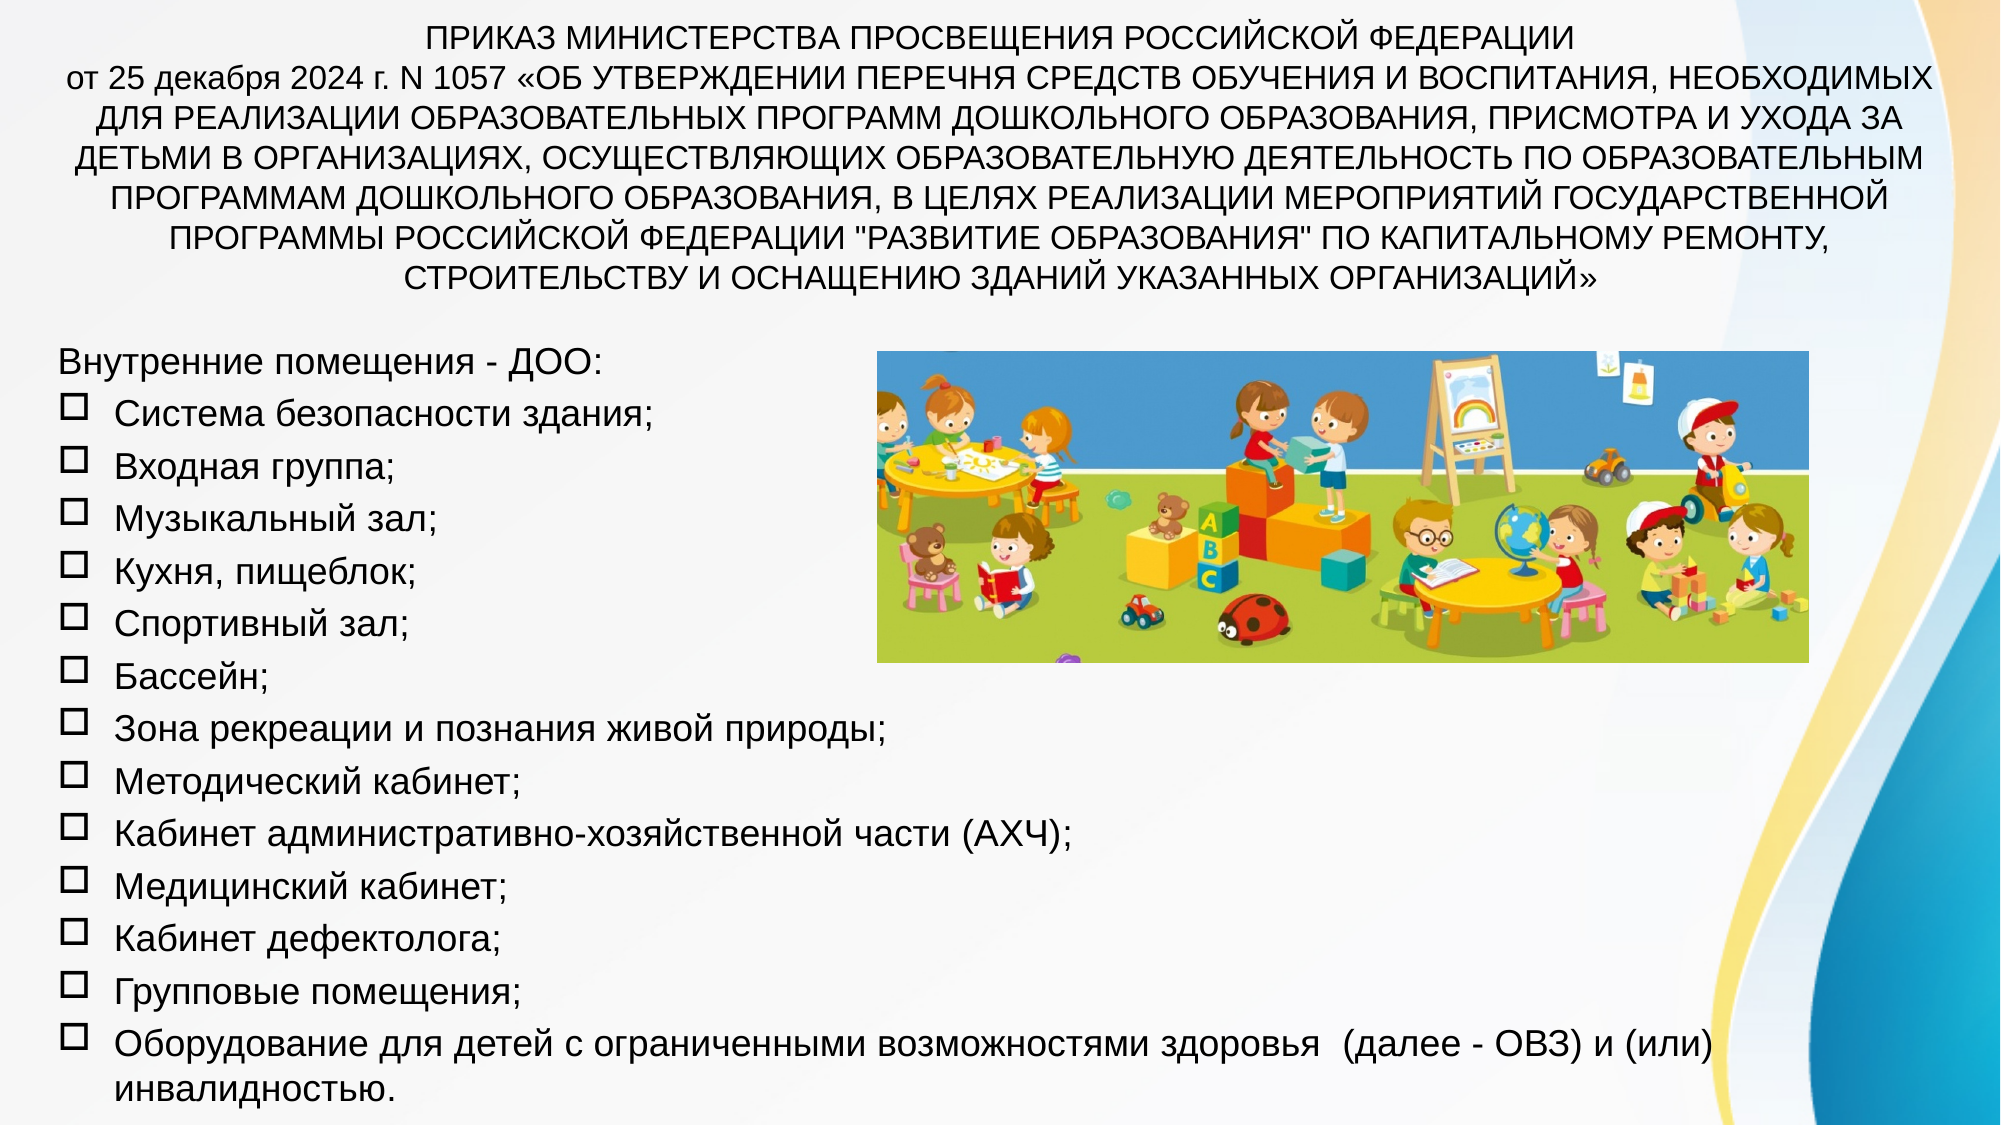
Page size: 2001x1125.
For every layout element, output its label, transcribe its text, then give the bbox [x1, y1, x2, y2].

picture [0, 0, 2001, 1125]
title ПРИКАЗ МИНИСТЕРСТВА ПРОСВЕЩЕНИЯ РОССИЙСКОЙ ФЕДЕРАЦИИ от 25 декабря 2024 г. N 1057 «ОБ УТВЕРЖДЕНИИ ПЕРЕЧНЯ СРЕДСТВ ОБУЧЕНИЯ И ВОСПИТАНИЯ, НЕОБХОДИМЫХ ДЛЯ РЕАЛИЗАЦИИ ОБРАЗОВАТЕЛЬНЫХ ПРОГРАММ ДОШКОЛЬНОГО ОБРАЗОВАНИЯ, ПРИСМОТРА И УХОДА ЗА ДЕТЬМИ В ОРГАНИЗАЦИЯХ, ОСУЩЕСТВЛЯЮЩИХ ОБРАЗОВАТЕЛЬНУЮ ДЕЯТЕЛЬНОСТЬ ПО ОБРАЗОВАТЕЛЬНЫМ ПРОГРАММАМ ДОШКОЛЬНОГО ОБРАЗОВАНИЯ, В ЦЕЛЯХ РЕАЛИЗАЦИИ МЕРОПРИЯТИЙ ГОСУДАРСТВЕННОЙ ПРОГРАММЫ РОССИЙСКОЙ ФЕДЕРАЦИИ "РАЗВИТИЕ ОБРАЗОВАНИЯ" ПО КАПИТАЛЬНОМУ РЕМОНТУ, СТРОИТЕЛЬСТВУ И ОСНАЩЕНИЮ ЗДАНИЙ УКАЗАННЫХ ОРГАНИЗАЦИЙ» [16, 20, 1985, 292]
list Внутренние помещения - ДОО: Система безопасности здания; Входная группа; Музыкальный зал; Кухня, пищеблок; Спортивный зал; Бассейн; Зона рекреации и познания живой природы; Методический кабинет; Кабинет административно-хозяйственной части (АХЧ); Медицинский кабинет; Кабинет дефектолога; Групповые помещения; Оборудование для детей с ограниченными возможностями здоровья (далее - ОВЗ) и (или) инвалидностью. [42, 329, 1985, 927]
